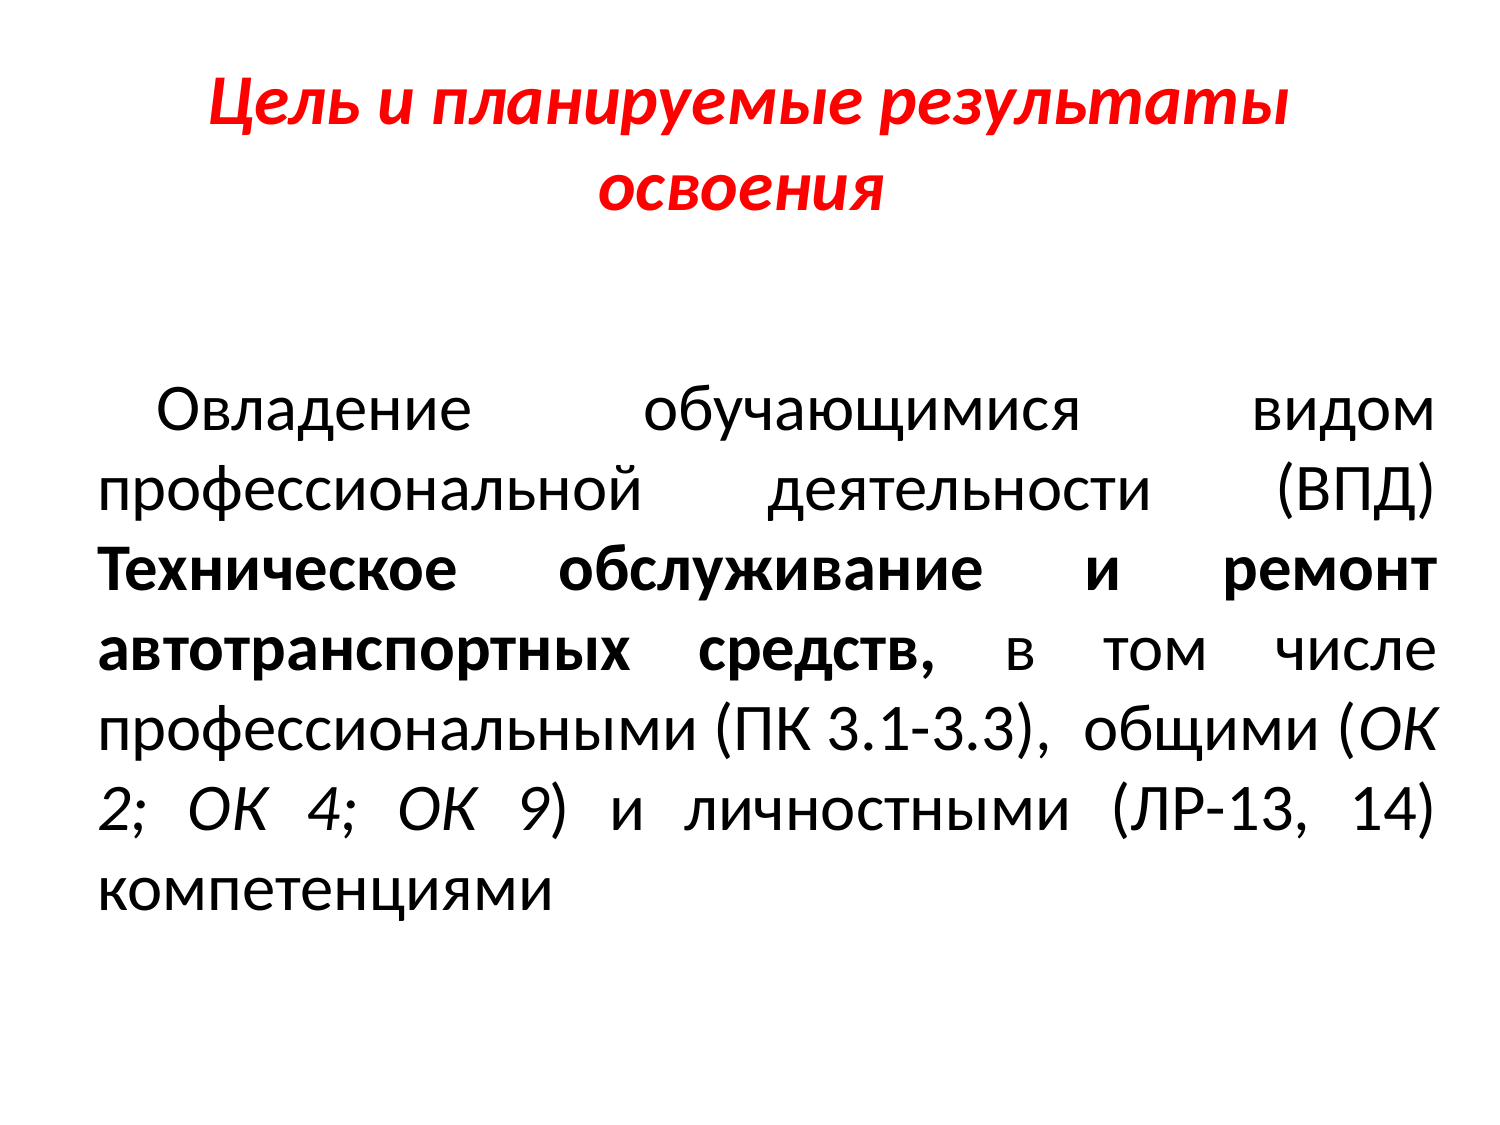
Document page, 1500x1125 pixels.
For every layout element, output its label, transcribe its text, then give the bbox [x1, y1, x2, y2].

list Овладение обучающимися видом профессиональной деятельности (ВПД) Техническое обслуживание и ремонт автотранспортных средств, в том числе профессиональными (ПК 3.1-3.3), общими (ОК 2; ОК 4; ОК 9) и личностными (ЛР-13, 14) компетенциями [82, 262, 1454, 950]
title Цель и планируемые результаты освоения [75, 45, 1425, 233]
